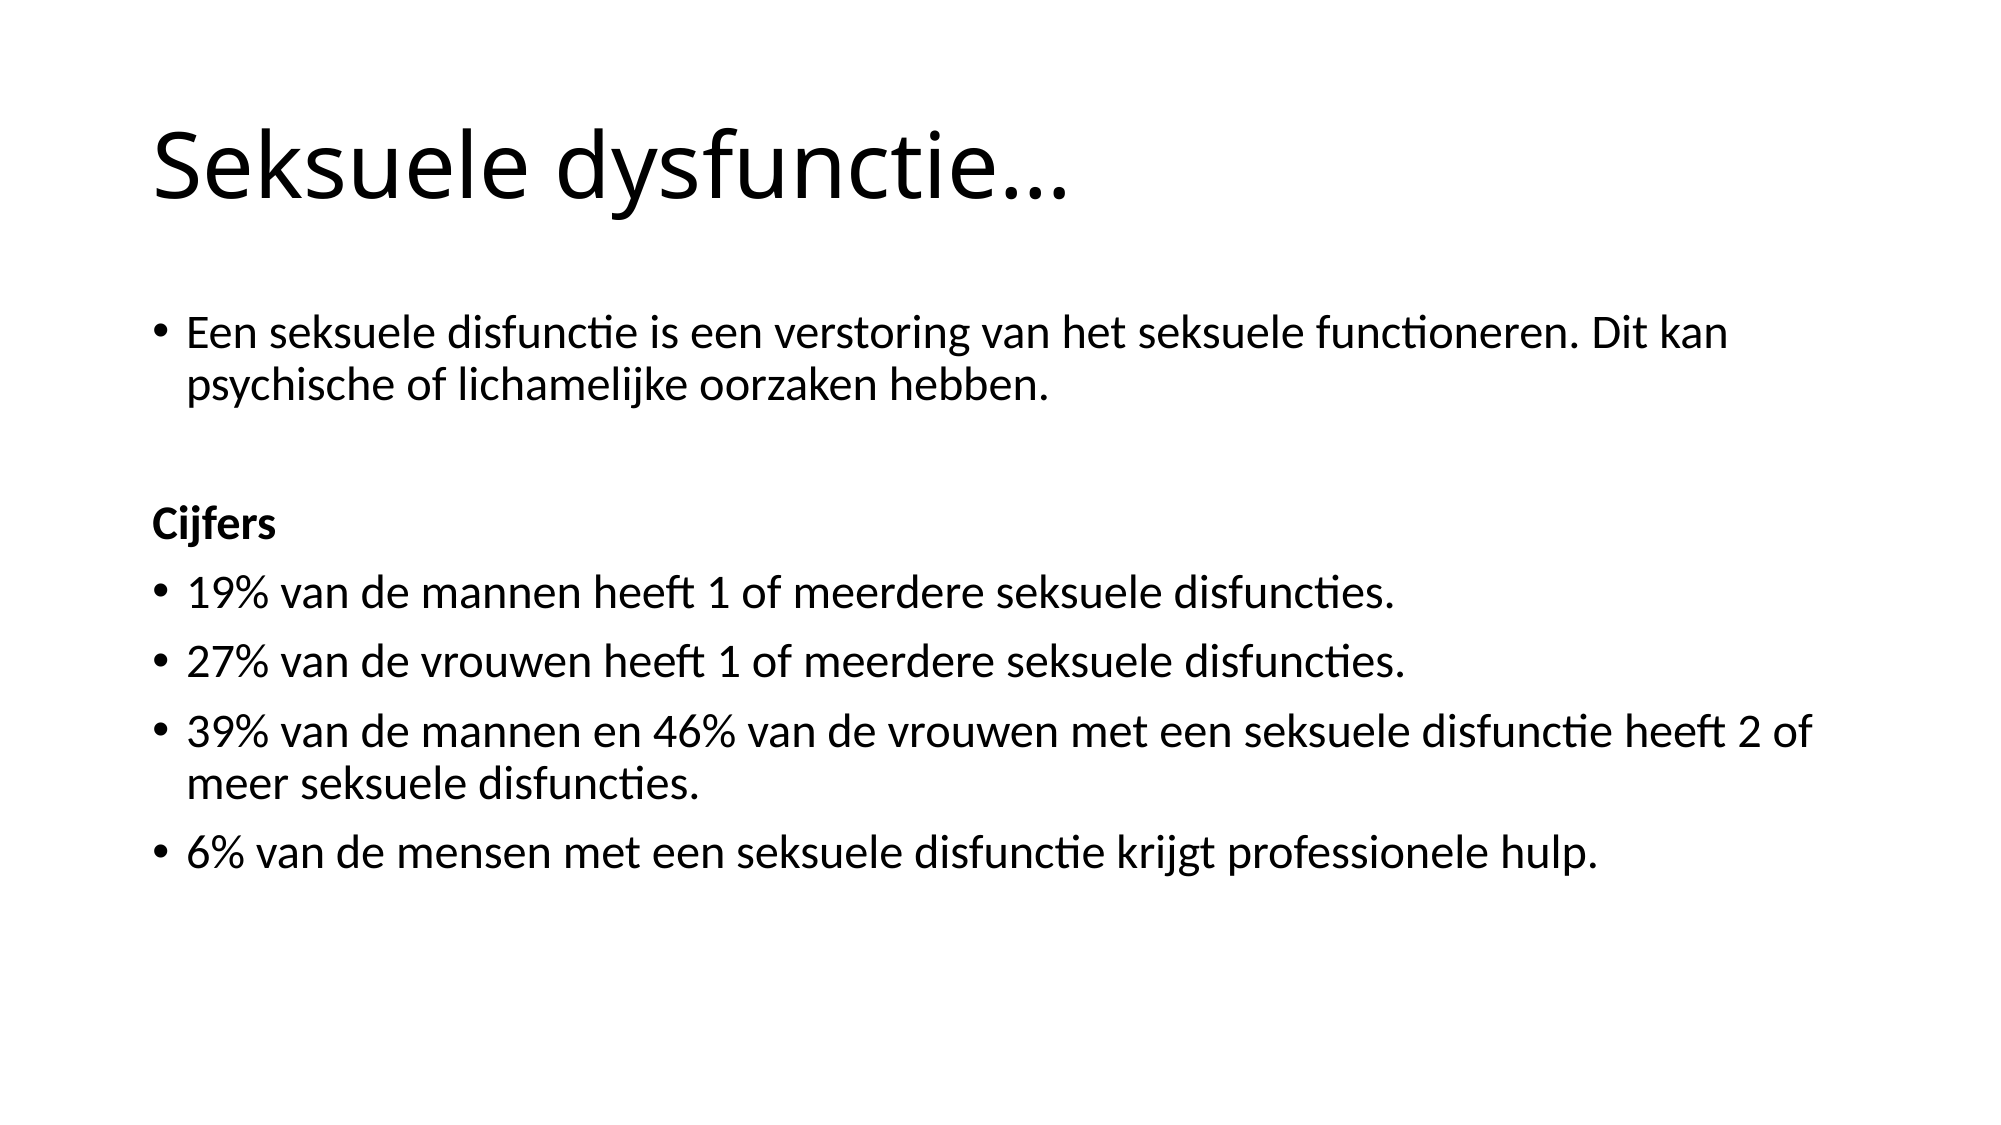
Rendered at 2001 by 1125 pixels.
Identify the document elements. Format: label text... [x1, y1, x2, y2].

title Seksuele dysfunctie… [137, 59, 1863, 278]
list Een seksuele disfunctie is een verstoring van het seksuele functioneren. Dit kan psychische of lichamelijke oorzaken hebben. Cijfers 19% van de mannen heeft 1 of meerdere seksuele disfuncties. 27% van de vrouwen heeft 1 of meerdere seksuele disfuncties. 39% van de mannen en 46% van de vrouwen met een seksuele disfunctie heeft 2 of meer seksuele disfuncties. 6% van de mensen met een seksuele disfunctie krijgt professionele hulp. [137, 299, 1863, 1014]
